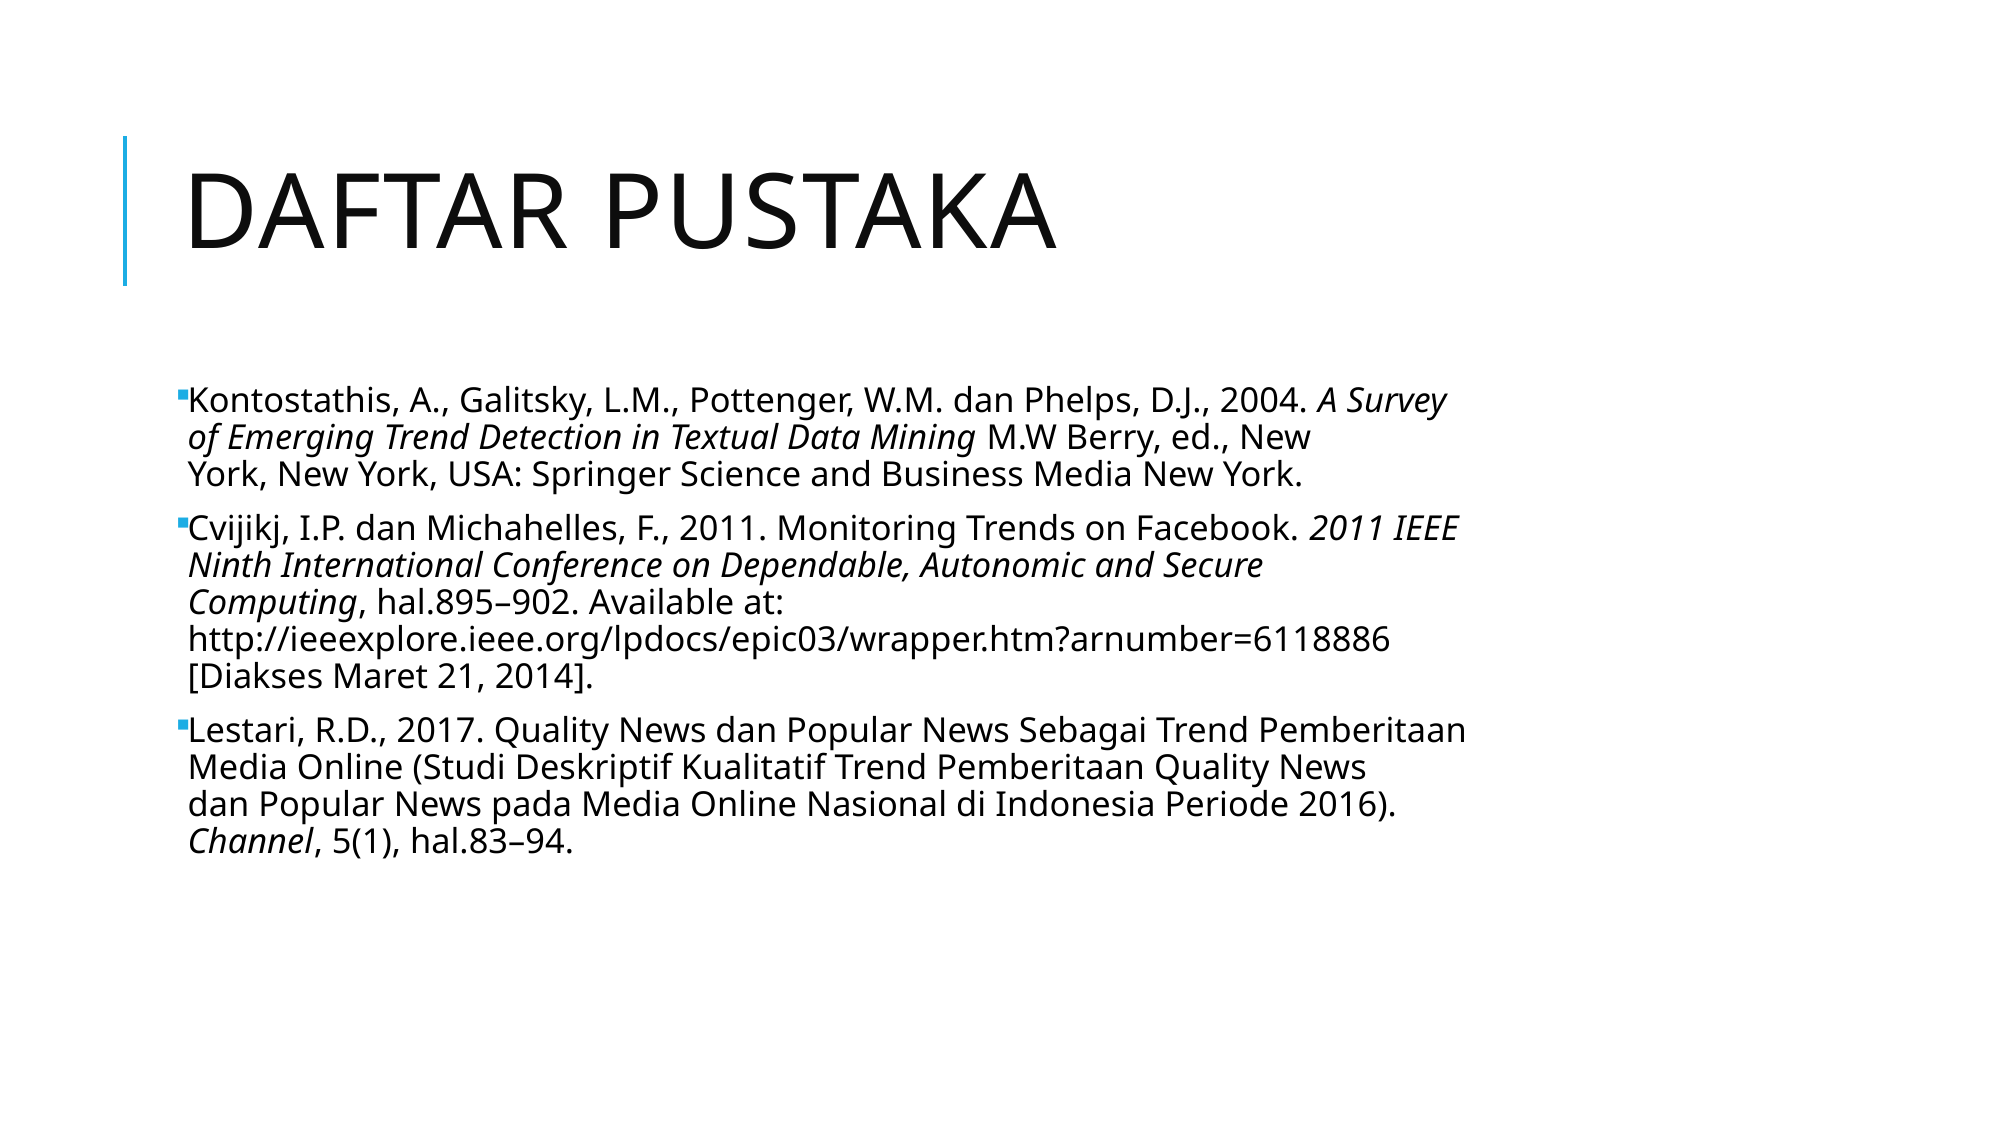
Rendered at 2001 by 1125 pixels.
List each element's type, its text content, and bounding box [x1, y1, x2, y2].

list Kontostathis, A., Galitsky, L.M., Pottenger, W.M. dan Phelps, D.J., 2004. A Survey of Emerging Trend Detection in Textual Data Mining M.W Berry, ed., New York, New York, USA: Springer Science and Business Media New York. Cvijikj, I.P. dan Michahelles, F., 2011. Monitoring Trends on Facebook. 2011 IEEE Ninth International Conference on Dependable, Autonomic and Secure Computing, hal.895–902. Available at: http://ieeexplore.ieee.org/lpdocs/epic03/wrapper.htm?arnumber=6118886 [Diakses Maret 21, 2014]. Lestari, R.D., 2017. Quality News dan Popular News Sebagai Trend Pemberitaan Media Online (Studi Deskriptif Kualitatif Trend Pemberitaan Quality News dan Popular News pada Media Online Nasional di Indonesia Periode 2016). Channel, 5(1), hal.83–94. [168, 375, 1763, 1035]
title Daftar Pustaka [168, 96, 1763, 342]
